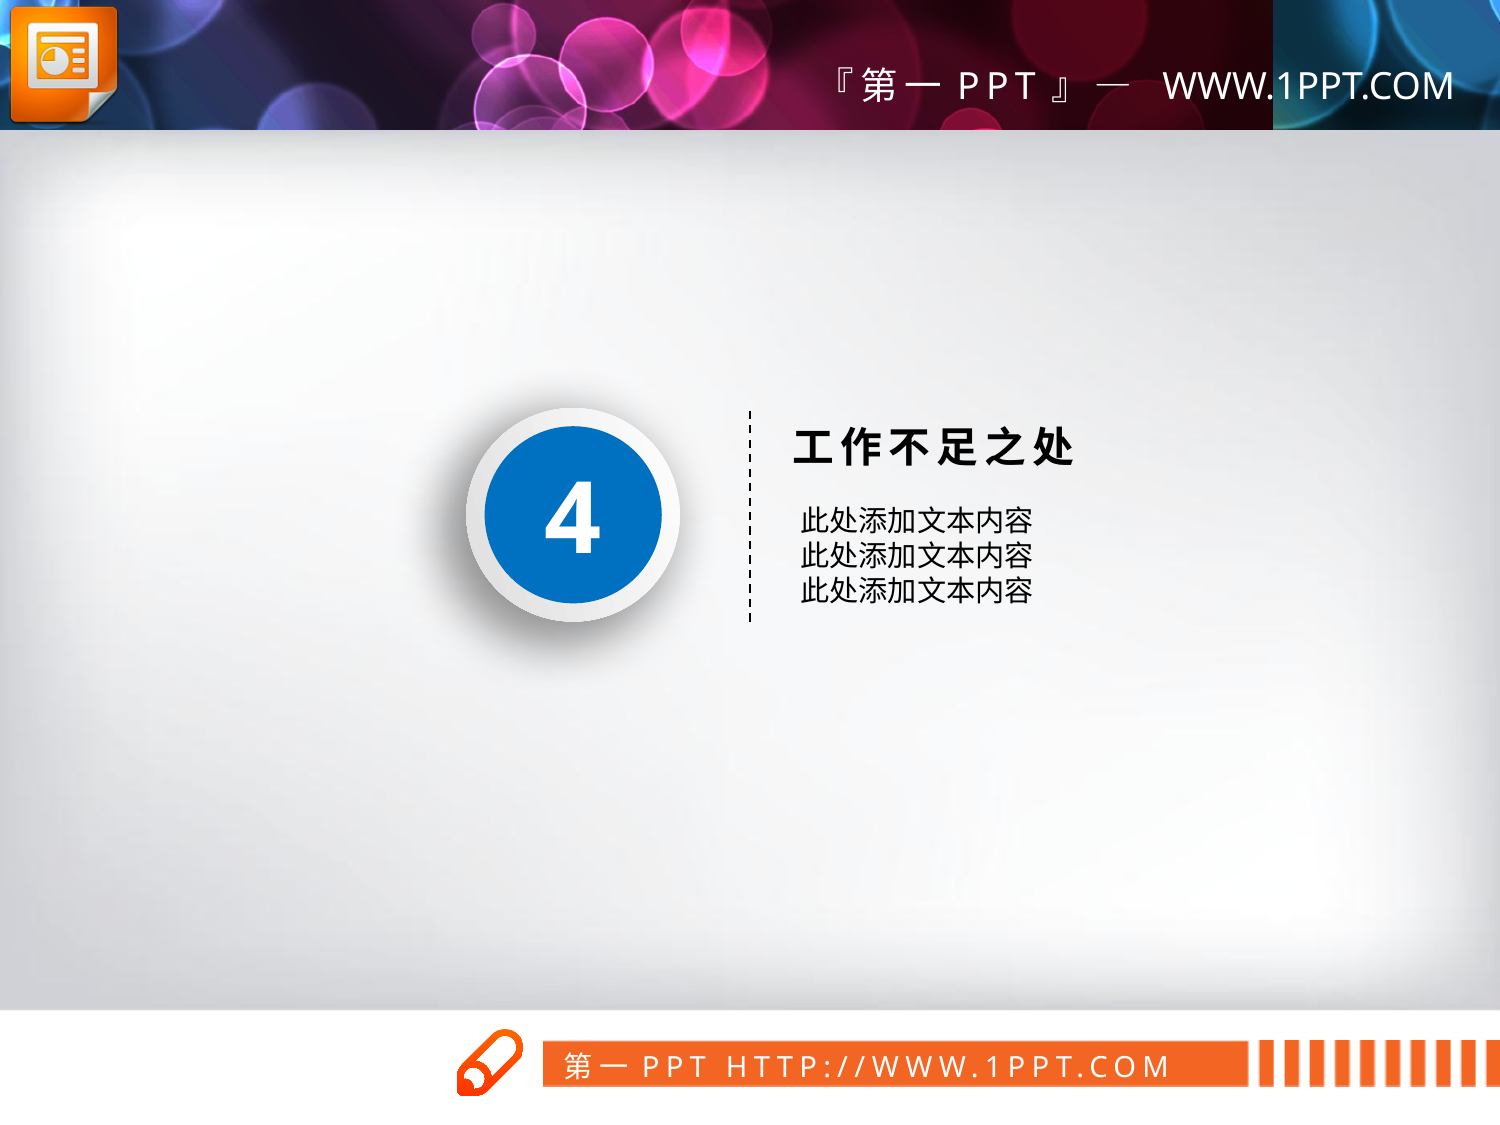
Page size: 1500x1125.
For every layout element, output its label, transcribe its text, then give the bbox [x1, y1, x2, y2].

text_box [466, 407, 681, 622]
text_box 工作不足之处 [778, 413, 1090, 479]
picture [0, 0, 1500, 1012]
text_box 此处添加文本内容 此处添加文本内容 此处添加文本内容 [785, 494, 1117, 615]
picture [543, 1040, 1500, 1087]
